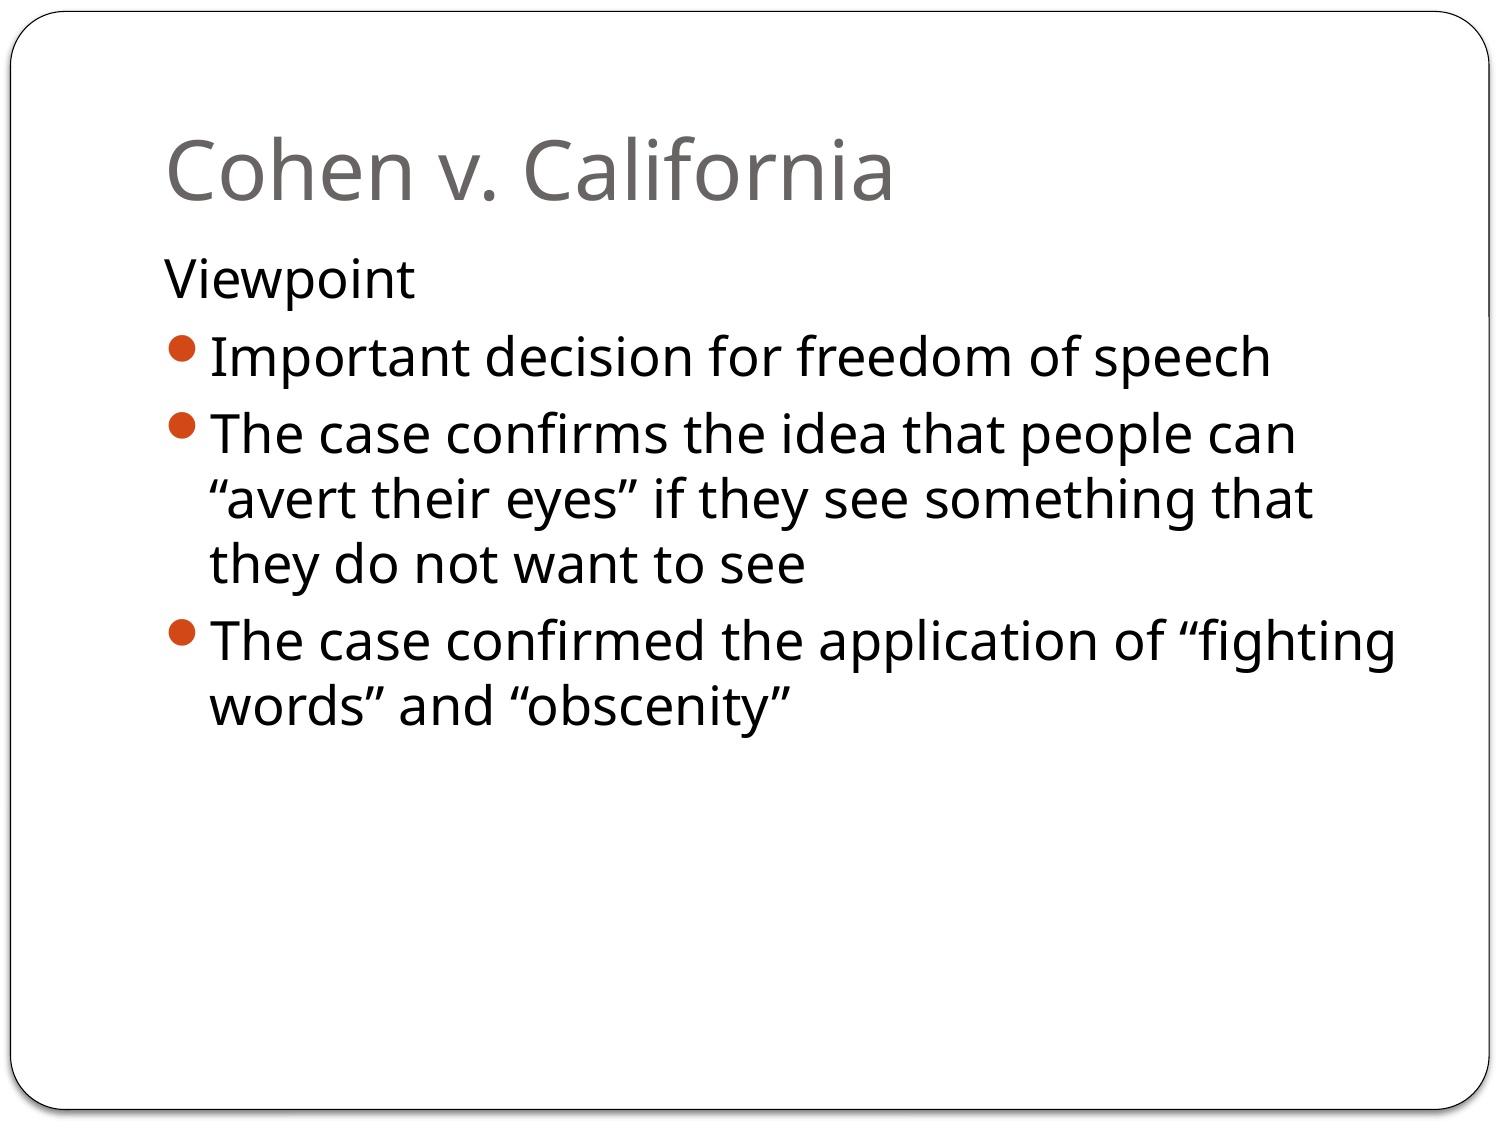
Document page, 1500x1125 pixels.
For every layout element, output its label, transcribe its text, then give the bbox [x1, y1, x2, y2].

title Cohen v. California [150, 45, 1425, 233]
list Viewpoint Important decision for freedom of speech The case confirms the idea that people can “avert their eyes” if they see something that they do not want to see The case confirmed the application of “fighting words” and “obscenity” [150, 237, 1425, 988]
